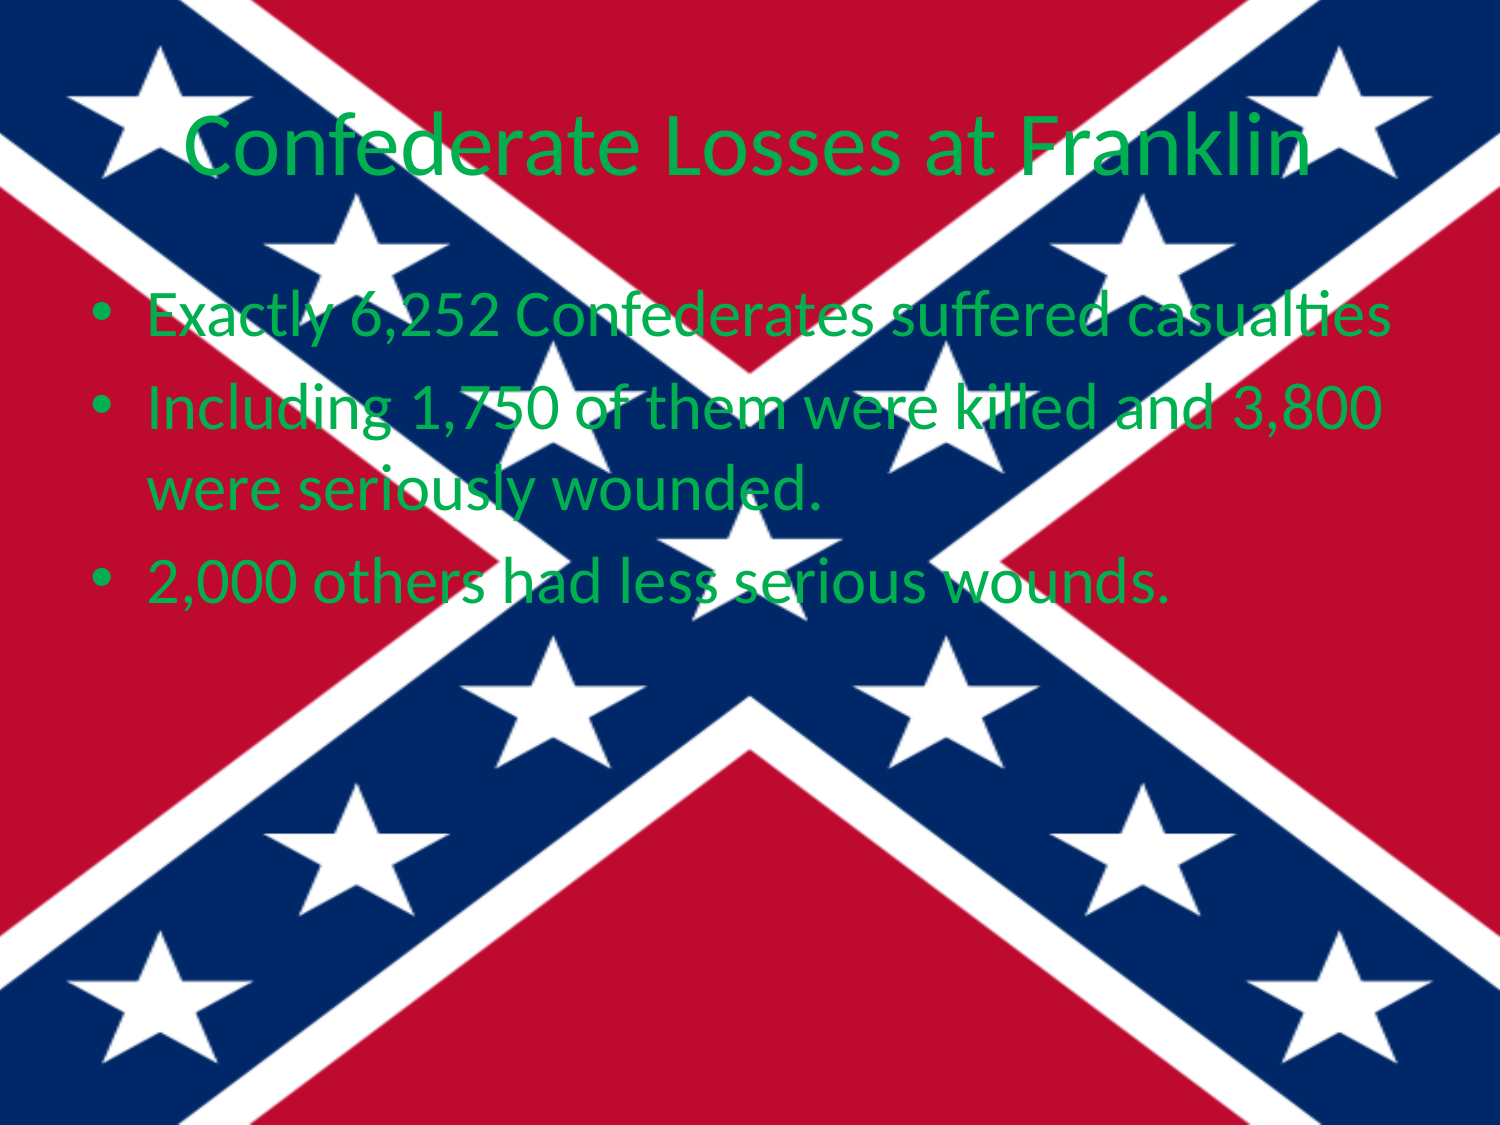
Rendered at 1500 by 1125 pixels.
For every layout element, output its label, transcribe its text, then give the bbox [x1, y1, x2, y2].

list Exactly 6,252 Confederates suffered casualties Including 1,750 of them were killed and 3,800 were seriously wounded. 2,000 others had less serious wounds. [75, 262, 1425, 1005]
title Confederate Losses at Franklin [75, 45, 1425, 233]
picture [0, 0, 1500, 1125]
